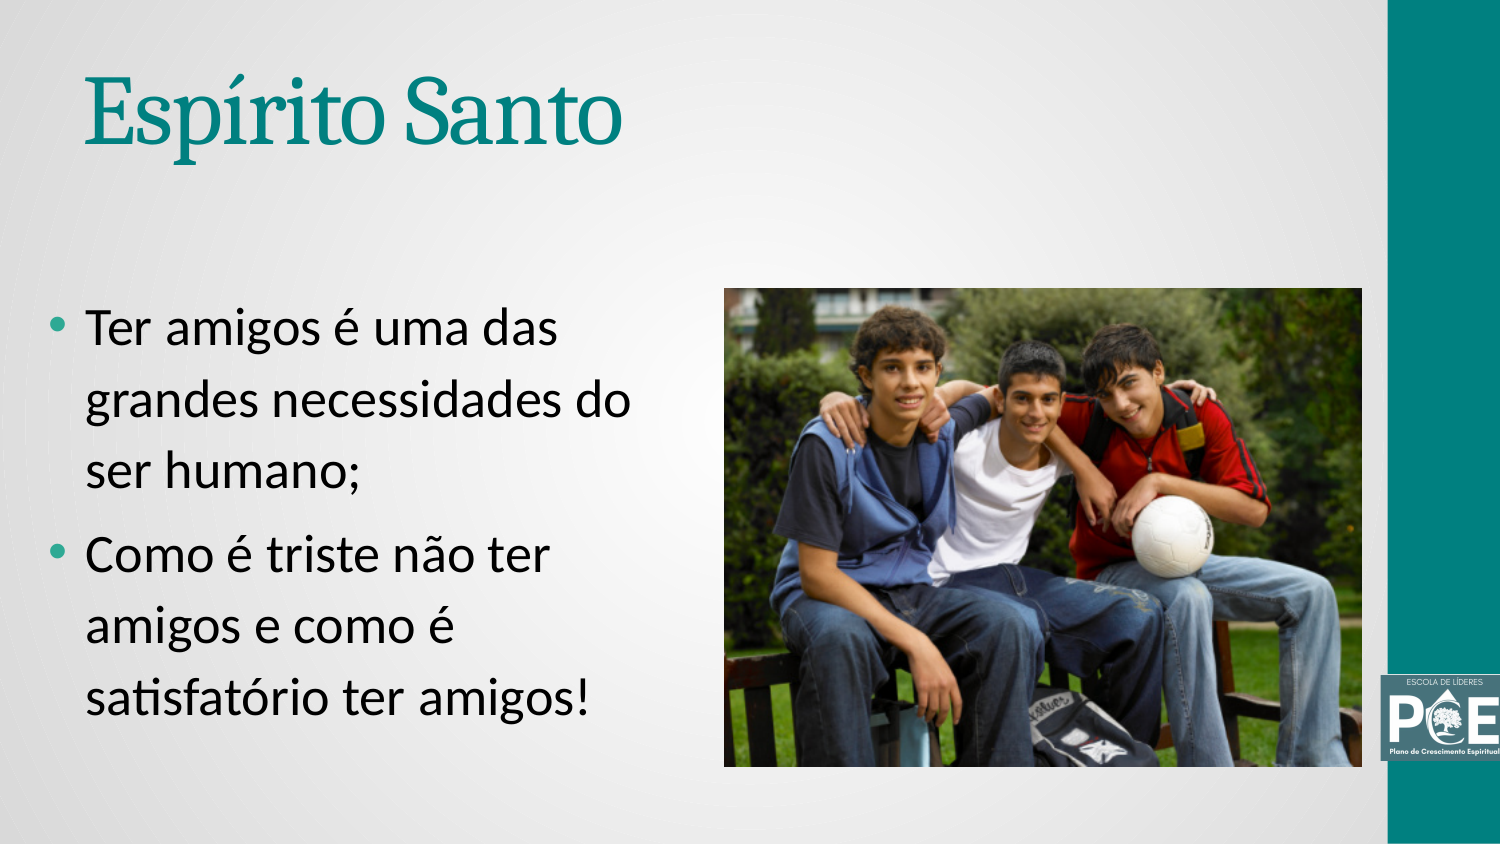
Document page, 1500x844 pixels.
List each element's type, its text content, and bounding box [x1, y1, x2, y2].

list Ter amigos é uma das grandes necessidades do ser humano; Como é triste não ter amigos e como é satisfatório ter amigos! [21, 223, 651, 788]
picture [1380, 674, 1500, 761]
title Espírito Santo [74, 33, 1326, 175]
picture [724, 287, 1363, 767]
